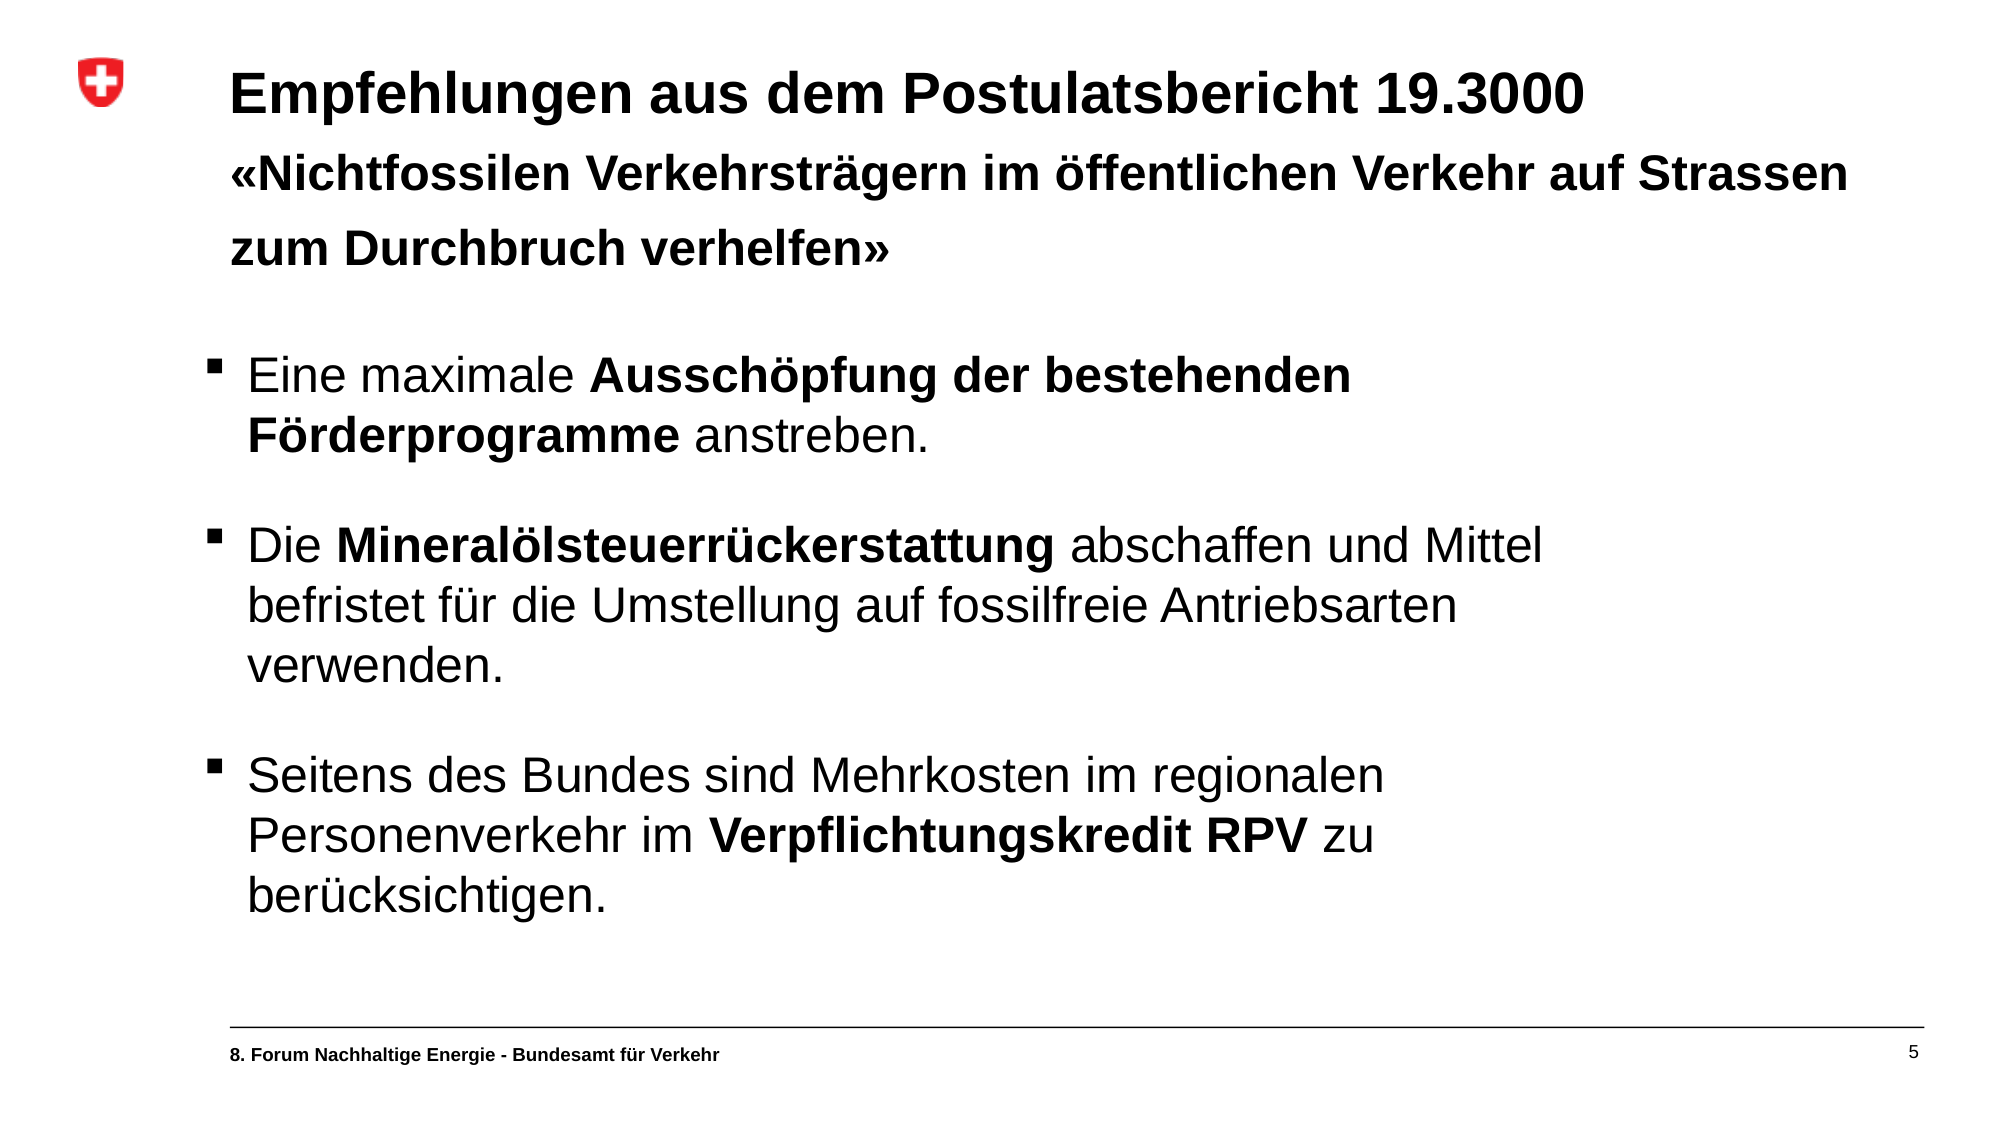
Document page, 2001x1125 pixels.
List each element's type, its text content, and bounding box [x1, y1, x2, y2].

slide_number 5 [1821, 1040, 1919, 1070]
footer 8. Forum Nachhaltige Energie - Bundesamt für Verkehr [229, 1040, 1177, 1069]
list Eine maximale Ausschöpfung der bestehenden Förderprogramme anstreben. Die Mineralölsteuerrückerstattung abschaffen und Mittel befristet für die Umstellung auf fossilfreie Antriebsarten verwenden. Seitens des Bundes sind Mehrkosten im regionalen Personenverkehr im Verpflichtungskredit RPV zu berücksichtigen. [203, 341, 1680, 934]
title Empfehlungen aus dem Postulatsbericht 19.3000 «Nichtfossilen Verkehrsträgern im öffentlichen Verkehr auf Strassen zum Durchbruch verhelfen» [229, 50, 1922, 199]
